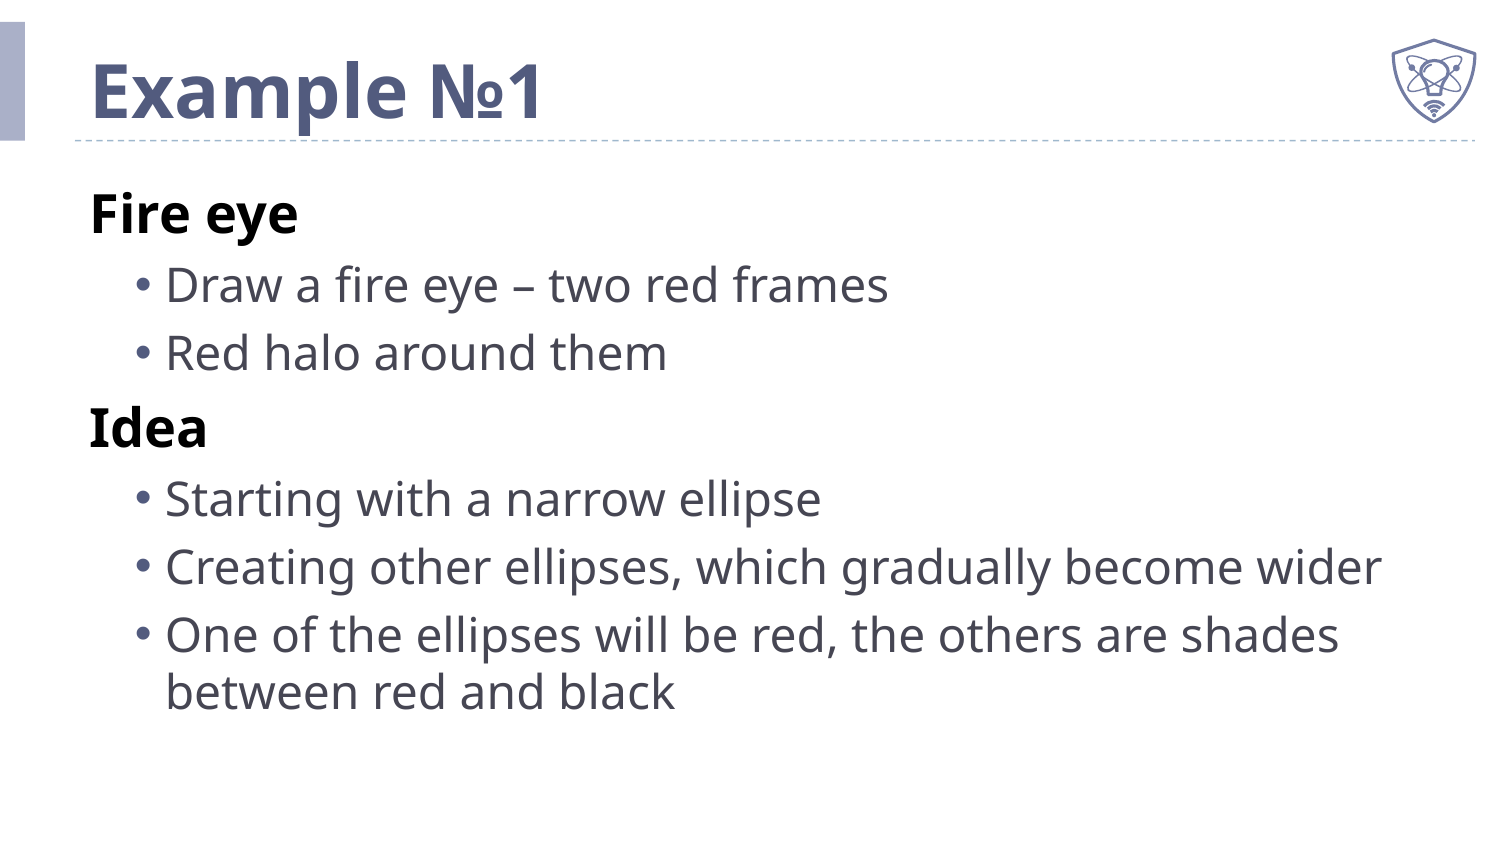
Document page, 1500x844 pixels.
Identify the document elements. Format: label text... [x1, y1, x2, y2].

list Fire eye Draw a fire eye – two red frames Red halo around them Idea Starting with a narrow ellipse Creating other ellipses, which gradually become wider One of the ellipses will be red, the others are shades between red and black [75, 171, 1475, 835]
title Example №1 [75, 18, 1475, 141]
